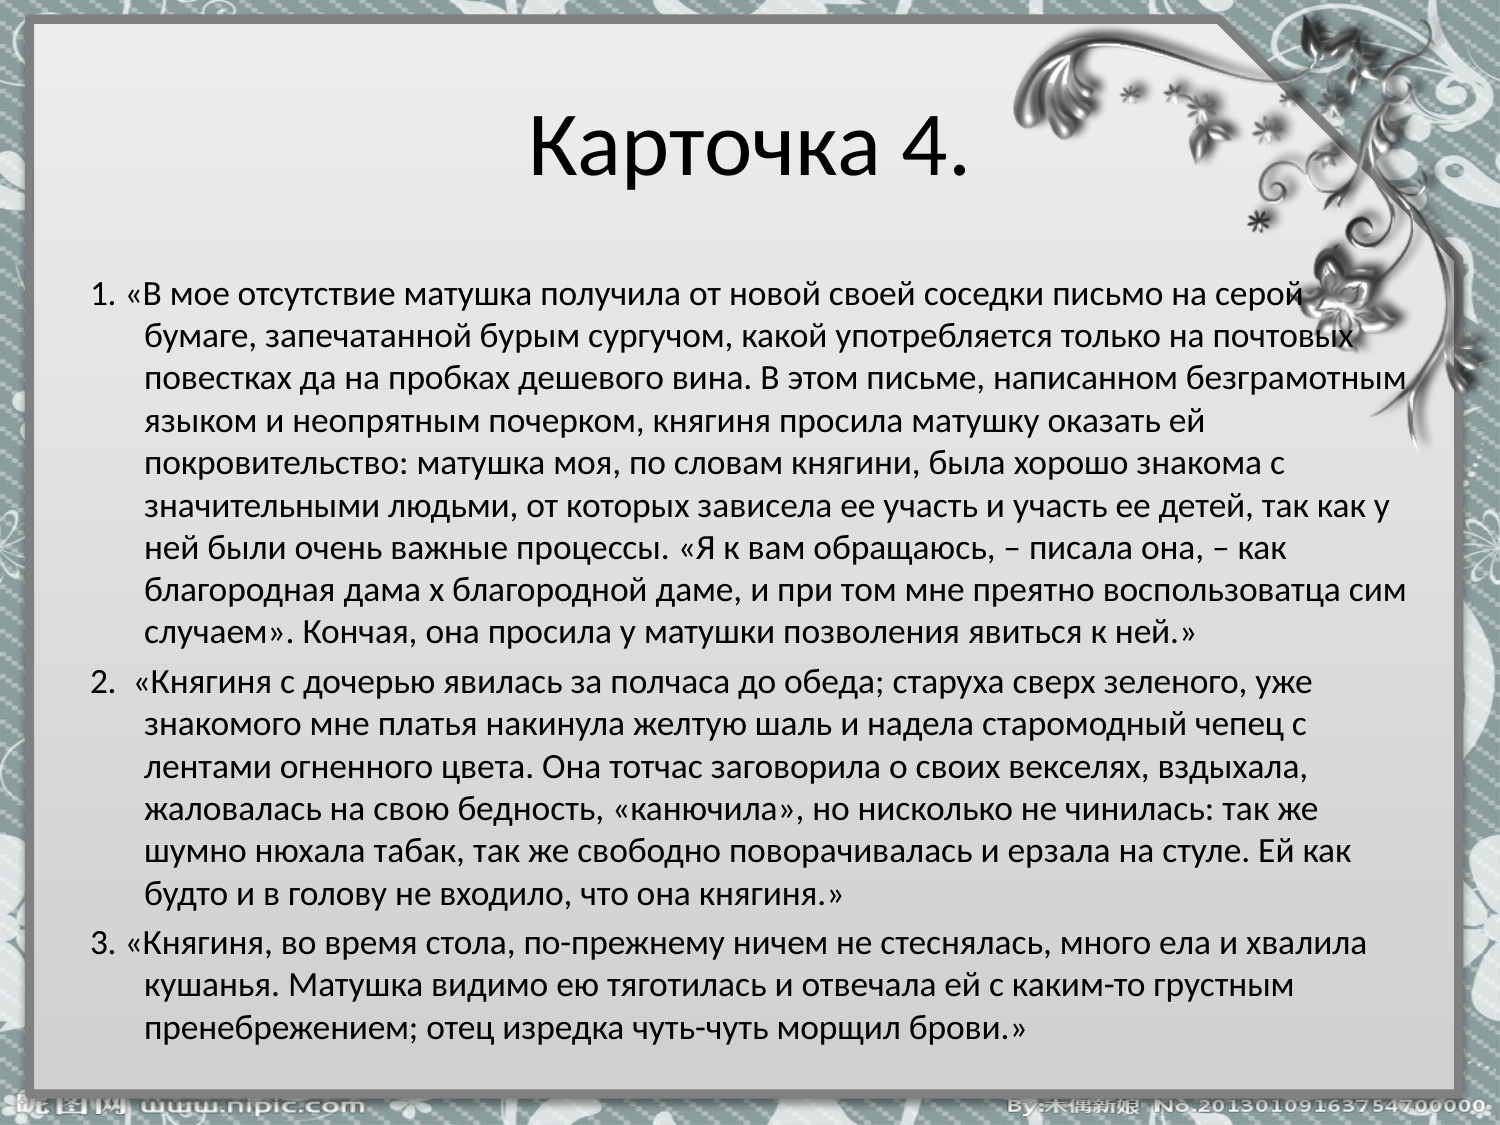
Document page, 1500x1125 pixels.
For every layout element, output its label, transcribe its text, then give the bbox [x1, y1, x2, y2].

title Карточка 4. [75, 45, 1425, 233]
picture [0, 0, 1500, 1125]
list 1. «В мое отсутствие матушка получила от новой своей соседки письмо на серой бумаге, запечатанной бурым сургучом, какой употребляется только на почтовых повестках да на пробках дешевого вина. В этом письме, написанном безграмотным языком и неопрятным почерком, княгиня просила матушку оказать ей покровительство: матушка моя, по словам княгини, была хорошо знакома с значительными людьми, от которых зависела ее участь и участь ее детей, так как у ней были очень важные процессы. «Я к вам обращаюсь, – писала она, – как благородная дама х благородной даме, и при том мне преятно воспользоватца сим случаем». Кончая, она просила у матушки позволения явиться к ней.» 2. «Княгиня с дочерью явилась за полчаса до обеда; старуха сверх зеленого, уже знакомого мне платья накинула желтую шаль и надела старомодный чепец с лентами огненного цвета. Она тотчас заговорила о своих векселях, вздыхала, жаловалась на свою бедность, «канючила», но нисколько не чинилась: так же шумно нюхала табак, так же свободно поворачивалась и ерзала на стуле. Ей как будто и в голову не входило, что она княгиня.» 3. «Княгиня, во время стола, по-прежнему ничем не стеснялась, много ела и хвалила кушанья. Матушка видимо ею тяготилась и отвечала ей с каким-то грустным пренебрежением; отец изредка чуть-чуть морщил брови.» [75, 262, 1425, 1079]
